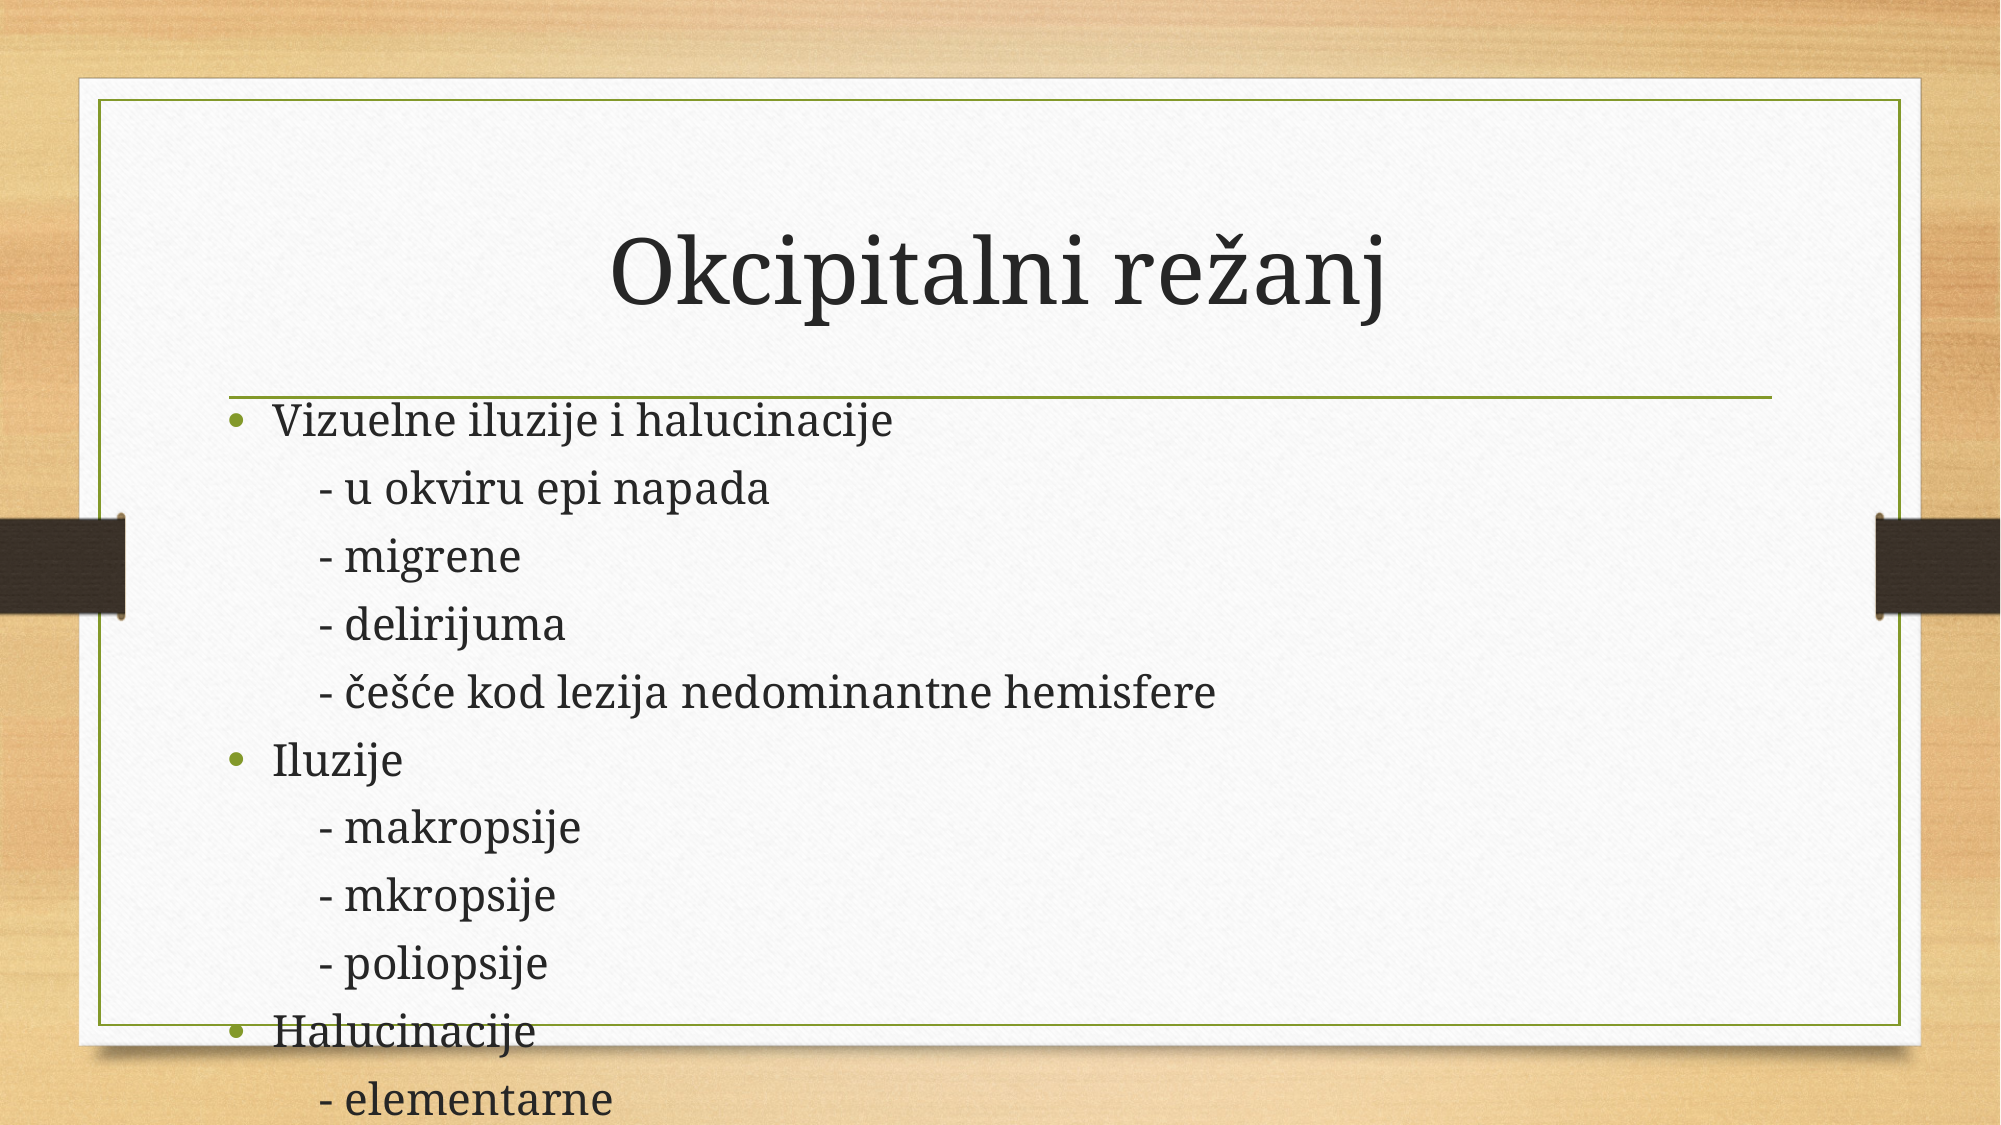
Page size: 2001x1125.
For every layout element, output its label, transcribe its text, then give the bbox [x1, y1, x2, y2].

picture [0, 0, 2001, 1125]
list Vizuelne iluzije i halucinacije - u okviru epi napada - migrene - delirijuma - češće kod lezija nedominantne hemisfere Iluzije - makropsije - mkropsije - poliopsije Halucinacije - elementarne - složene [212, 390, 1600, 1125]
title Okcipitalni režanj [212, 161, 1788, 375]
